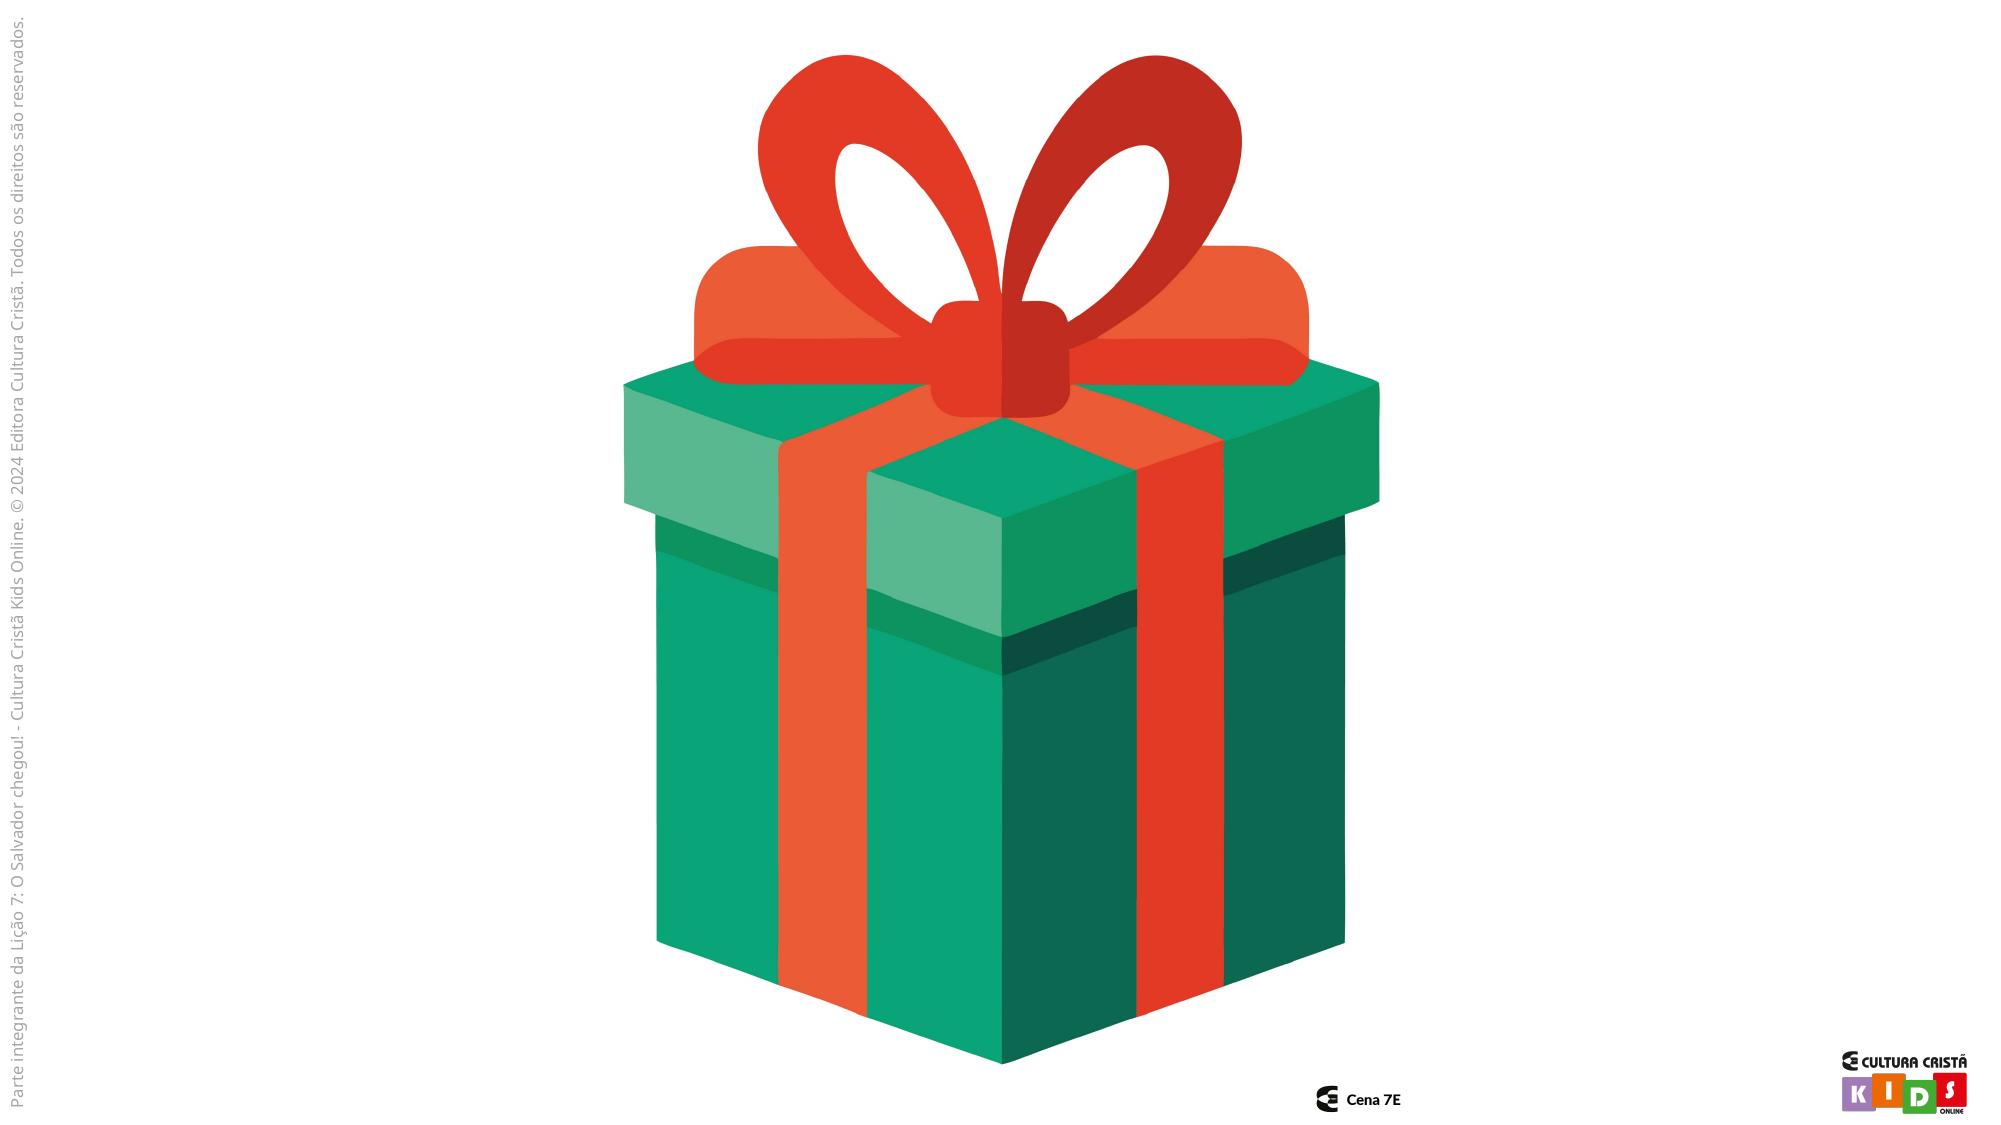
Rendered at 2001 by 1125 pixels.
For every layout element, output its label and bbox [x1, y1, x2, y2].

text_box [0, 0, 1967, 1125]
